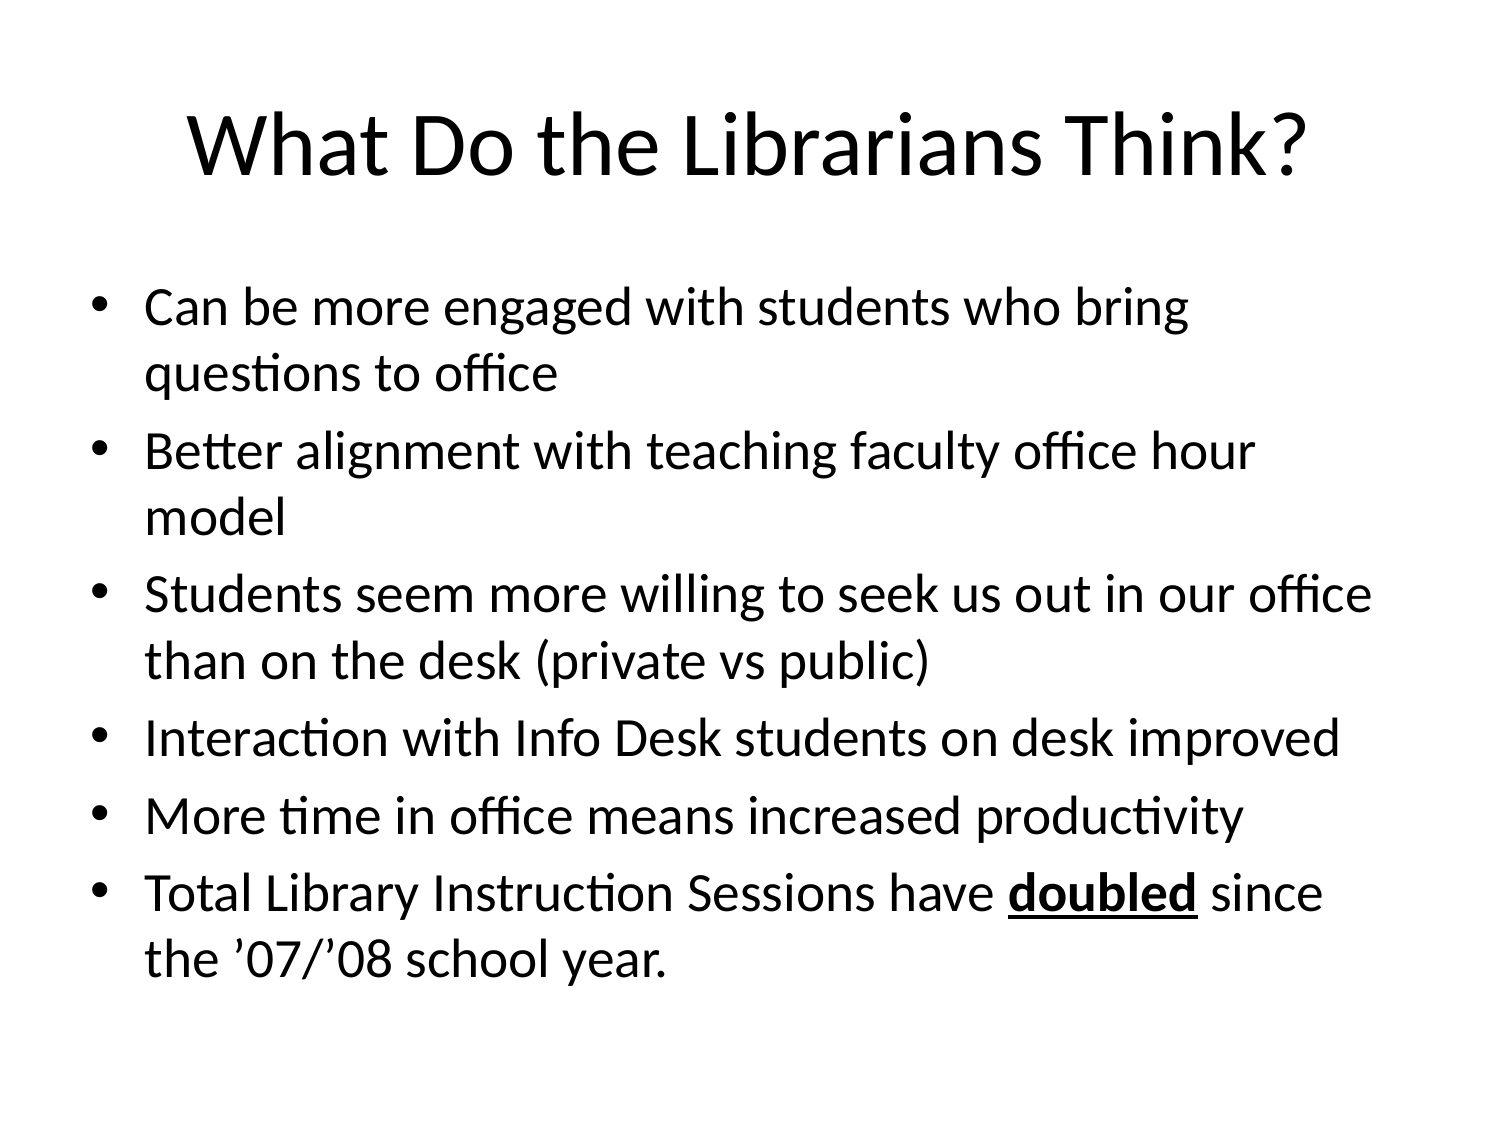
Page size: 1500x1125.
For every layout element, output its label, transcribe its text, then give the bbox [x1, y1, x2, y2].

list Can be more engaged with students who bring questions to office Better alignment with teaching faculty office hour model Students seem more willing to seek us out in our office than on the desk (private vs public) Interaction with Info Desk students on desk improved More time in office means increased productivity Total Library Instruction Sessions have doubled since the ’07/’08 school year. [75, 262, 1425, 1005]
title What Do the Librarians Think? [75, 45, 1425, 233]
